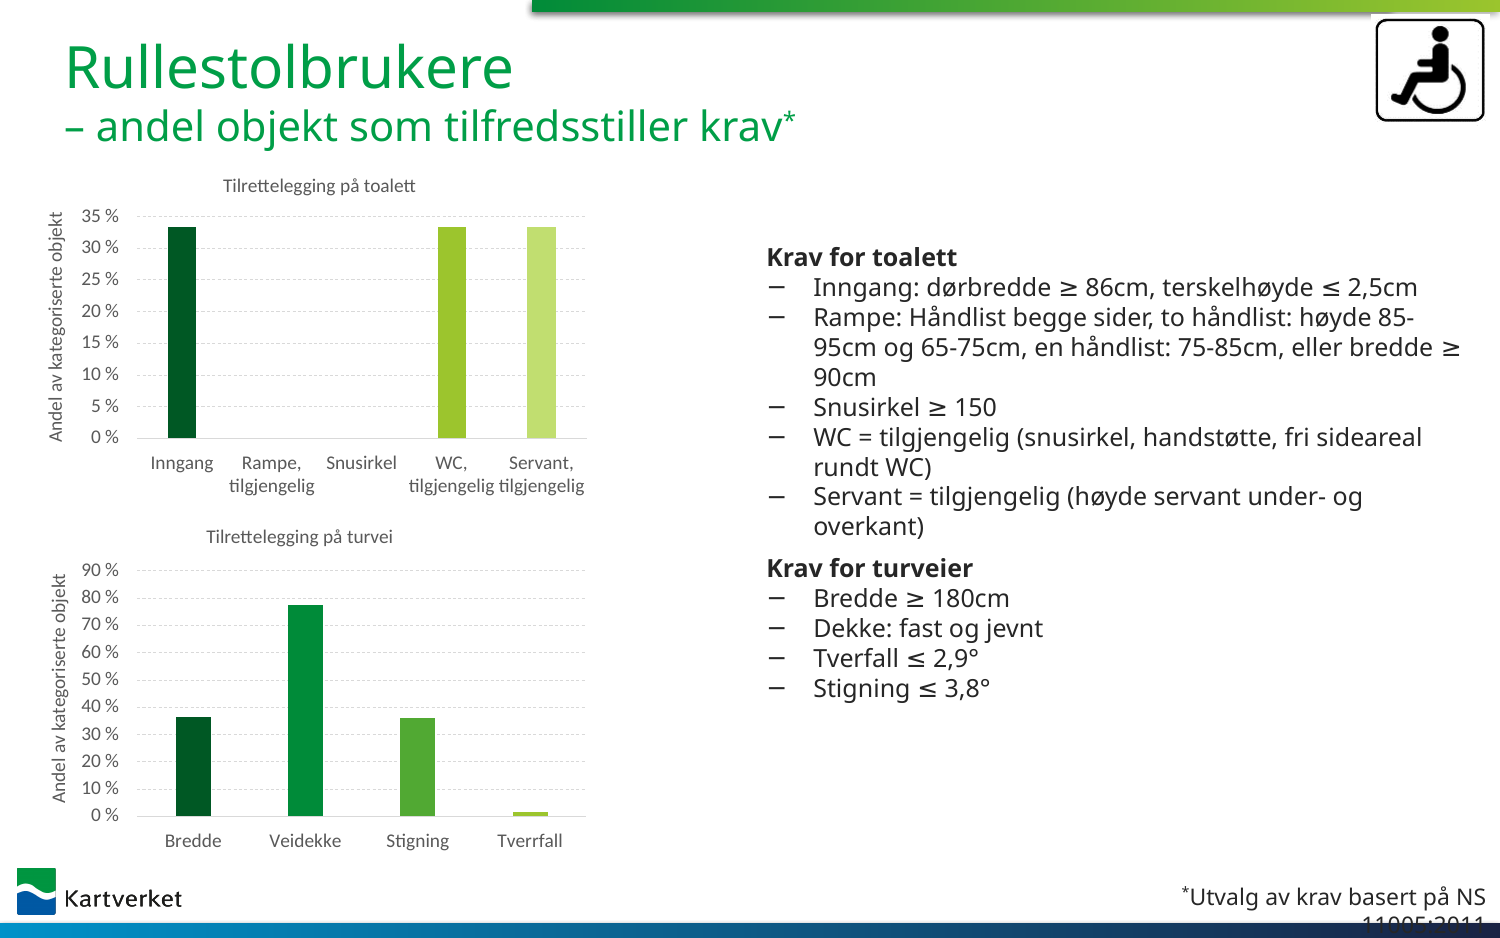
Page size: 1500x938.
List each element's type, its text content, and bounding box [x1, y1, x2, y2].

picture [41, 520, 598, 859]
text_box Krav for toalett Inngang: dørbredde ≥ 86cm, terskelhøyde ≤ 2,5cm Rampe: Håndlist begge sider, to håndlist: høyde 85-95cm og 65-75cm, en håndlist: 75-85cm, eller bredde ≥ 90cm Snusirkel ≥ 150 WC = tilgjengelig (snusirkel, handstøtte, fri sideareal rundt WC) Servant = tilgjengelig (høyde servant under- og overkant) [751, 234, 1483, 545]
text_box *Utvalg av krav basert på NS 11005:2011 [1068, 873, 1500, 938]
picture [1371, 13, 1491, 127]
text_box Rullestolbrukere – andel objekt som tilfredsstiller krav* [49, 14, 1431, 158]
picture [41, 166, 598, 505]
text_box Krav for turveier Bredde ≥ 180cm Dekke: fast og jevnt Tverfall ≤ 2,9° Stigning ≤ 3,8° [751, 545, 1483, 710]
